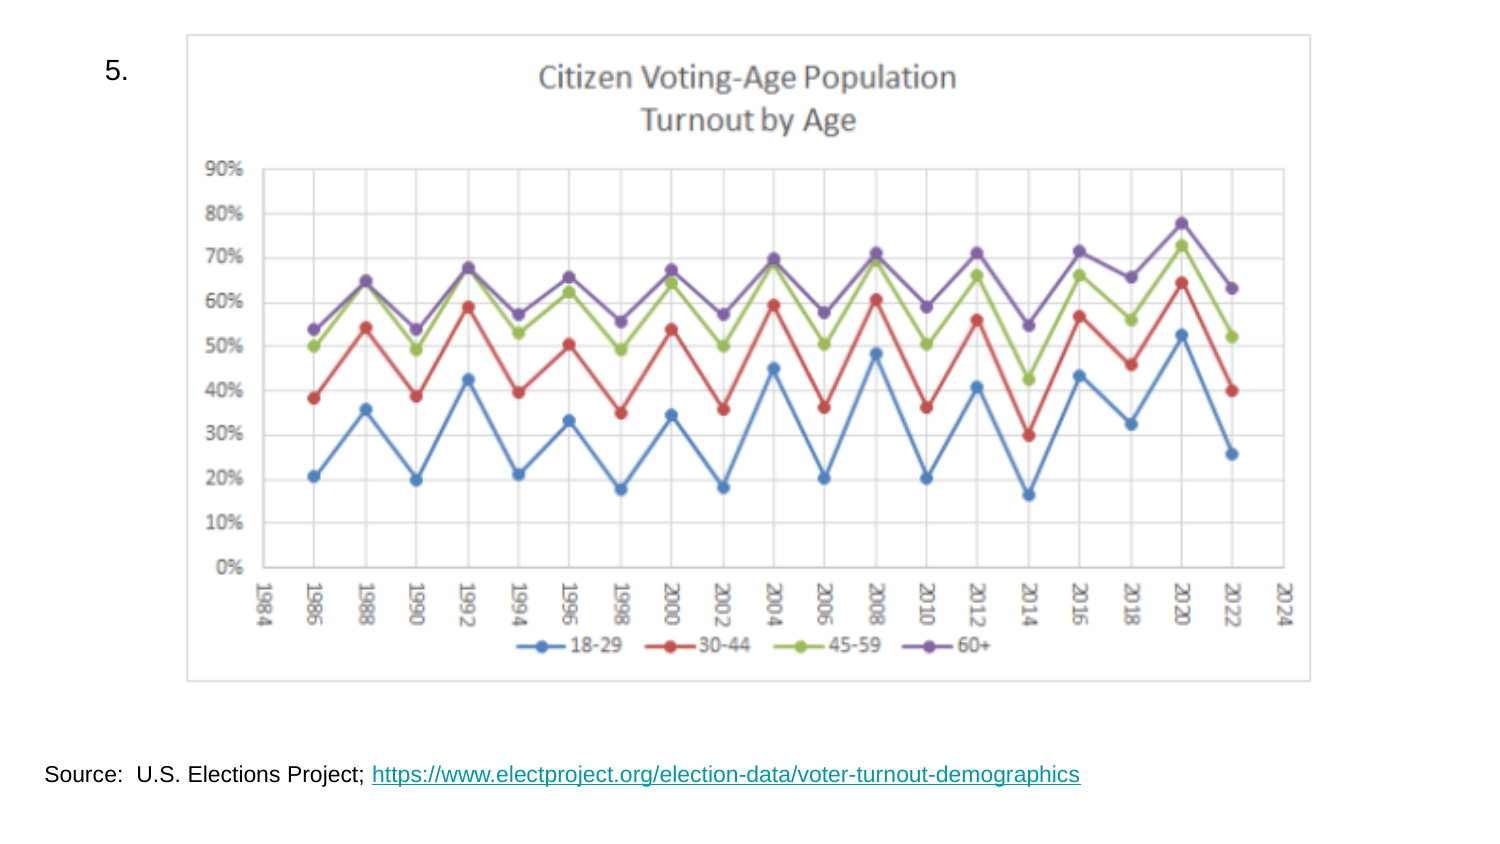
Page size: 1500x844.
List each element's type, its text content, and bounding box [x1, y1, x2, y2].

text_box Source: U.S. Elections Project; https://www.electproject.org/election-data/voter-turnout-demographics [29, 744, 1473, 837]
picture [181, 26, 1321, 690]
text_box 5. [89, 36, 174, 91]
